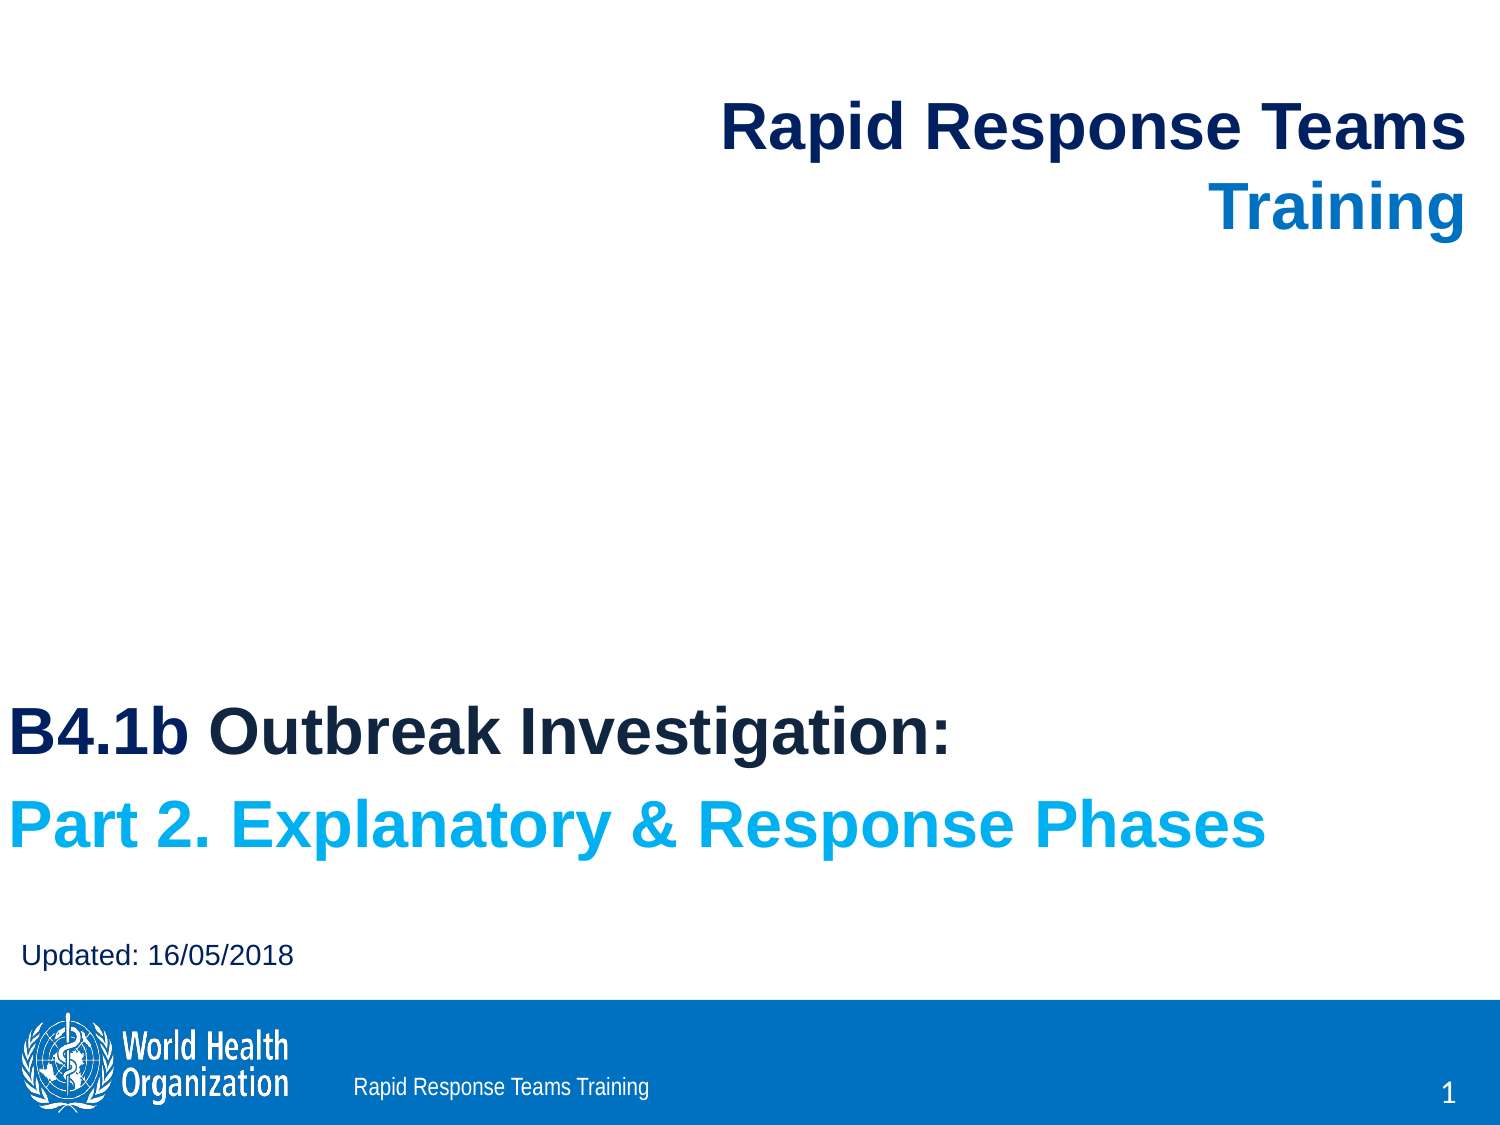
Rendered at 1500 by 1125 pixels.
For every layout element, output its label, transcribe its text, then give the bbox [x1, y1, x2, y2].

text_box Updated: 16/05/2018 [6, 928, 310, 979]
picture [21, 1012, 288, 1113]
text_box Rapid Response Teams Training [596, 54, 1483, 272]
text_box B4.1b Outbreak Investigation: Part 2. Explanatory & Response Phases [0, 680, 1495, 876]
